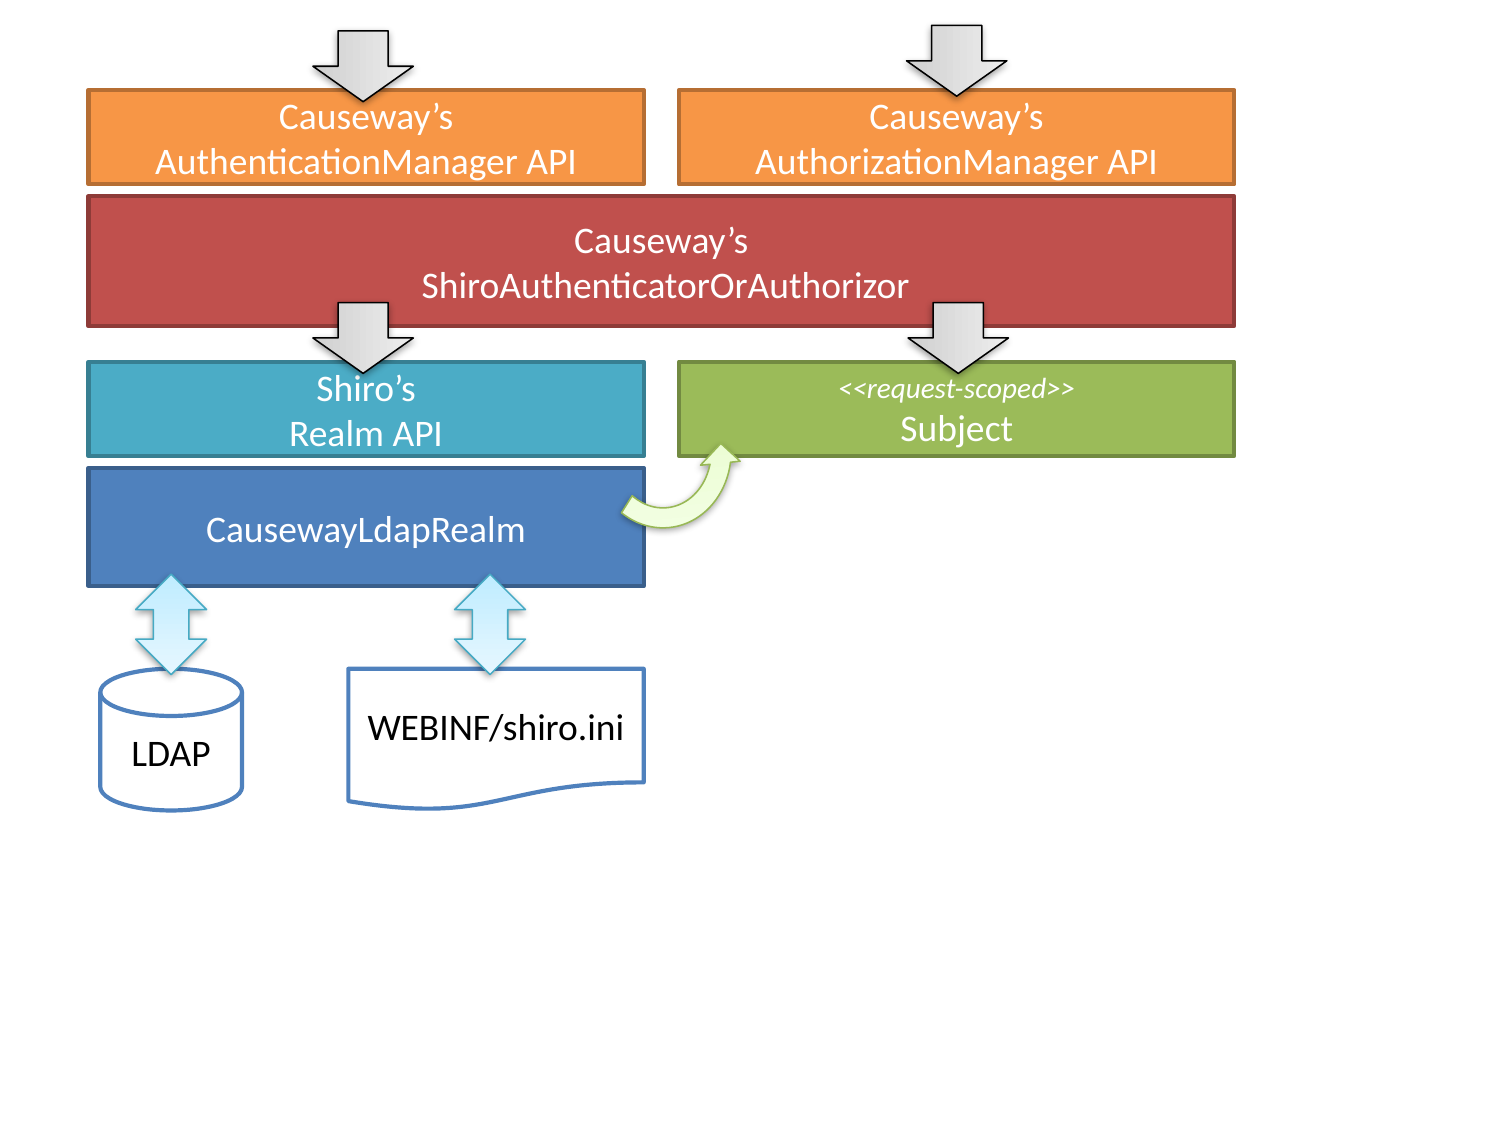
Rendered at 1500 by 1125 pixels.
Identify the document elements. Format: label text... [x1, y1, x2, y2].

text_box Shiro’s Realm API [86, 360, 646, 458]
text_box [312, 30, 415, 103]
text_box Causeway’s AuthorizationManager API [677, 88, 1236, 186]
text_box [453, 573, 527, 676]
text_box [312, 301, 415, 375]
text_box [134, 573, 208, 676]
text_box [620, 442, 741, 529]
text_box LDAP [98, 667, 245, 813]
text_box <<request-scoped>> Subject [677, 360, 1236, 458]
text_box WEBINF/shiro.ini [346, 666, 646, 811]
text_box [907, 301, 1010, 375]
text_box CausewayLdapRealm [86, 466, 646, 588]
text_box [905, 24, 1008, 97]
text_box Causeway’s AuthenticationManager API [86, 88, 646, 186]
text_box Causeway’s ShiroAuthenticatorOrAuthorizor [86, 194, 1236, 328]
